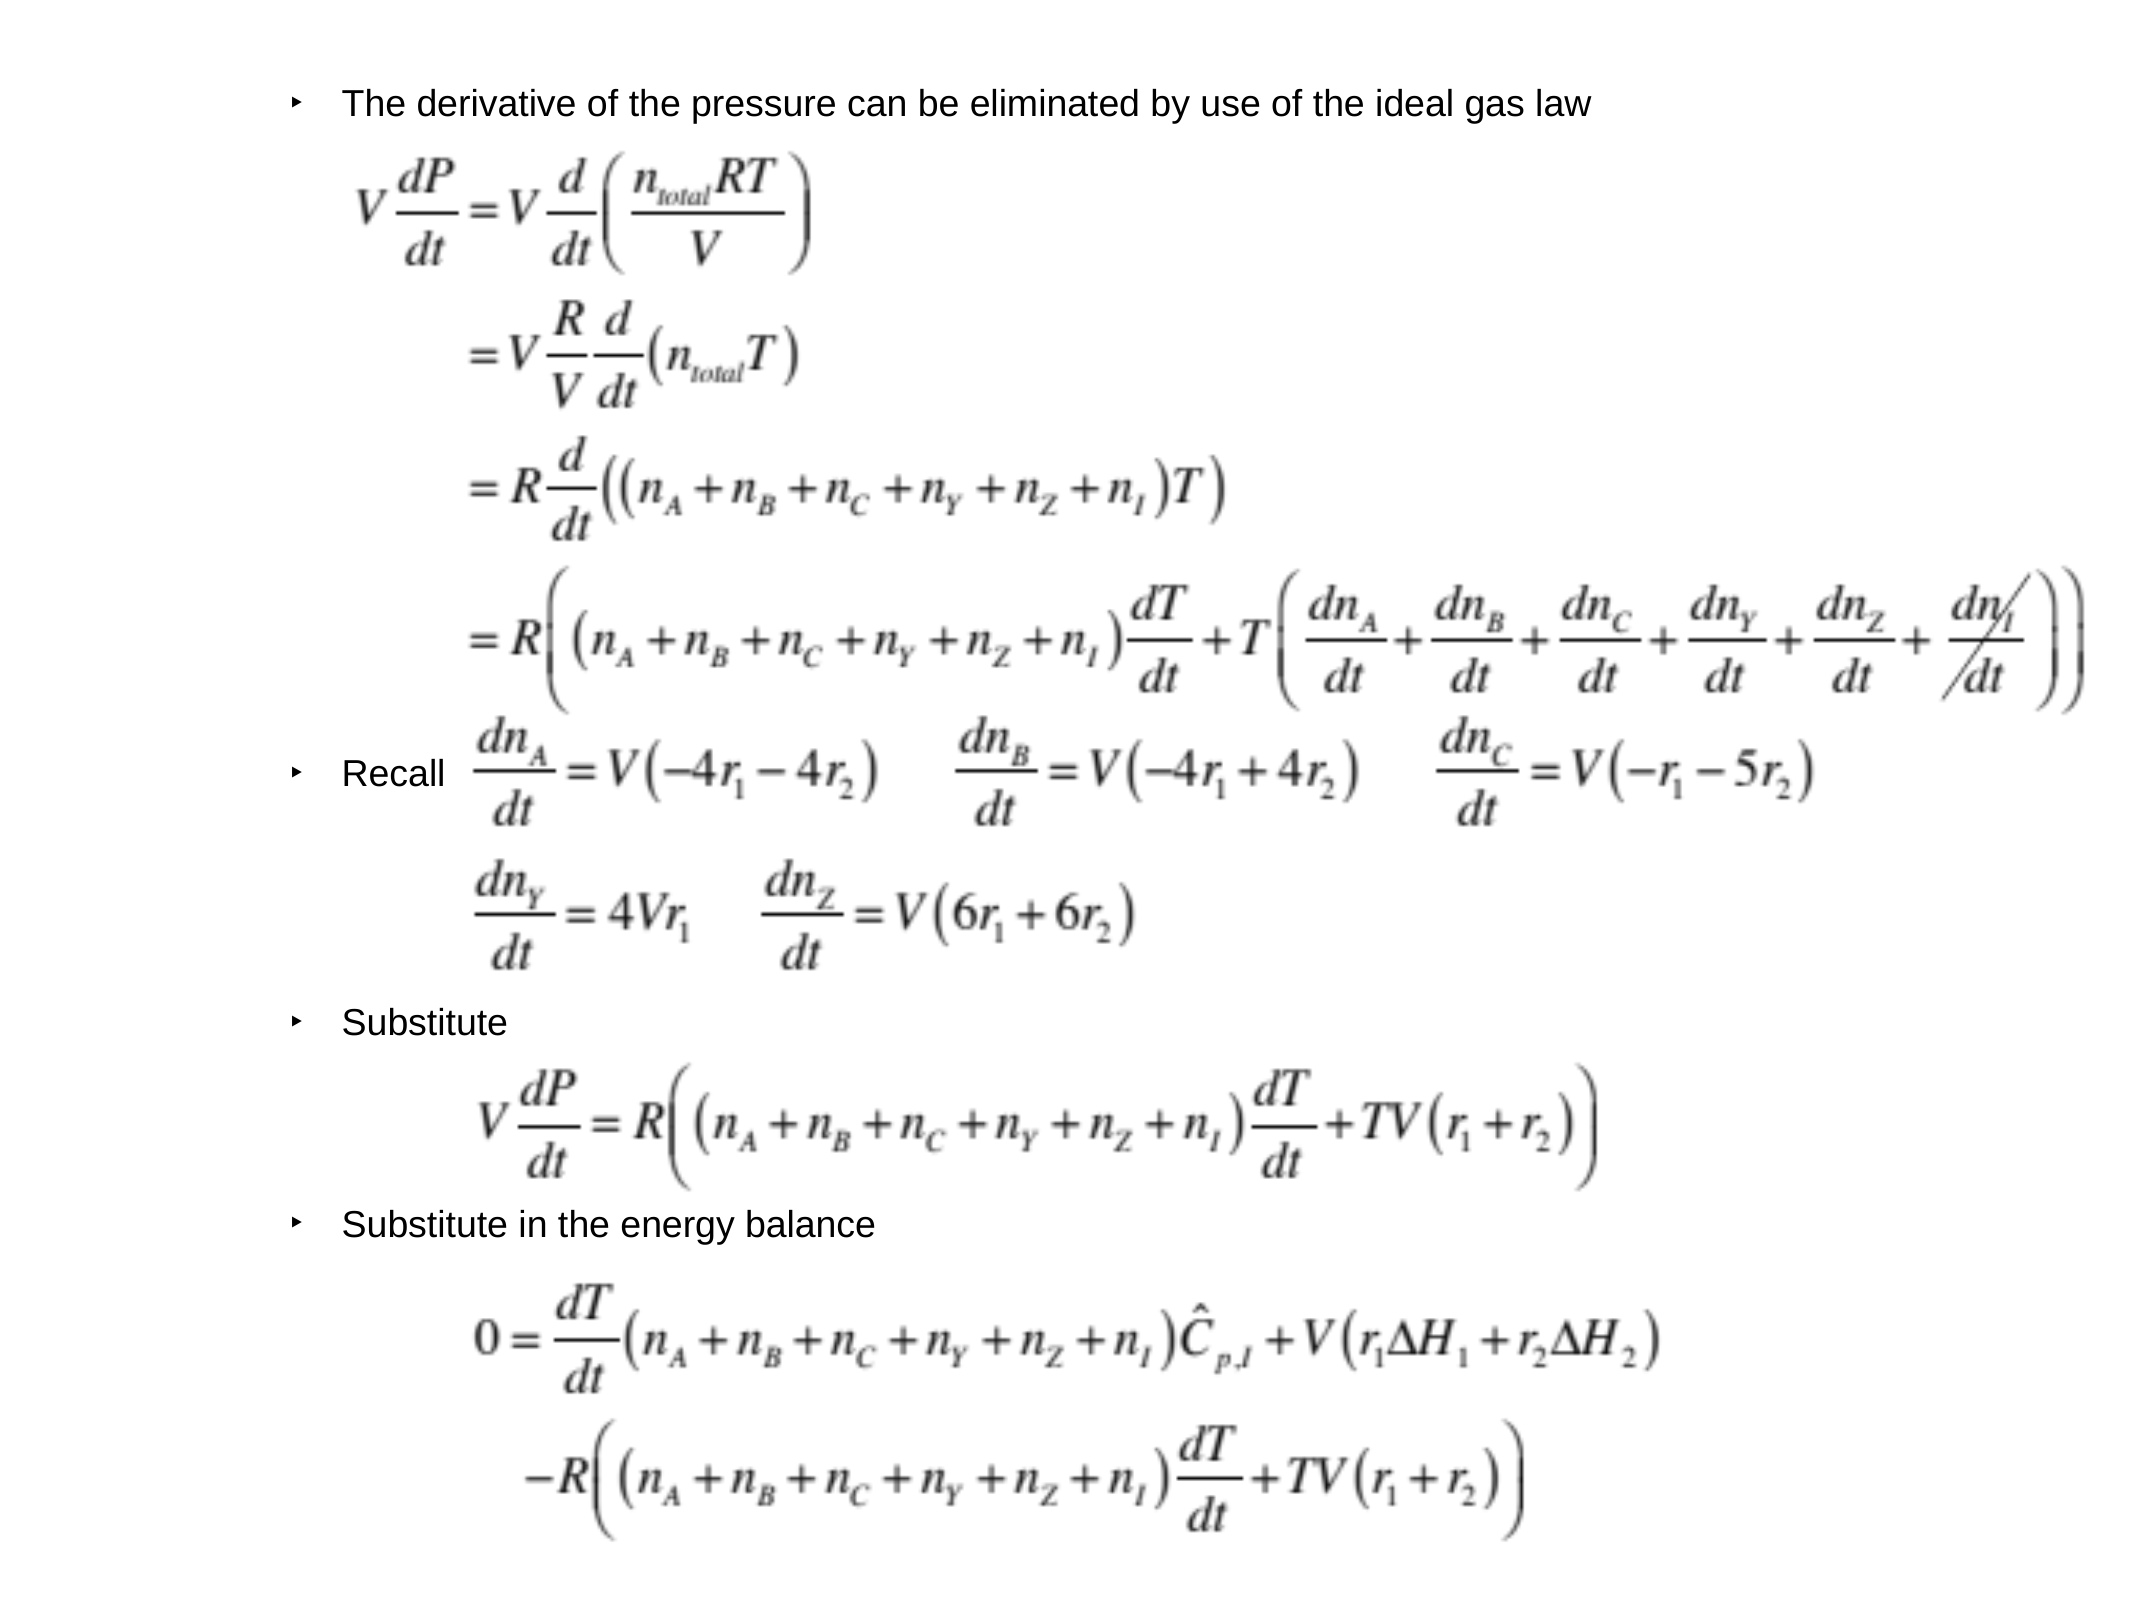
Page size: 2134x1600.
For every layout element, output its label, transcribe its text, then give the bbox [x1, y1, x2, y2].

picture [349, 143, 2088, 834]
picture [472, 1053, 1607, 1197]
picture [466, 847, 697, 978]
picture [470, 1272, 1663, 1549]
picture [755, 847, 1140, 978]
list The derivative of the pressure can be eliminated by use of the ideal gas law Recall Substitute Substitute in the energy balance [208, 70, 1925, 1478]
